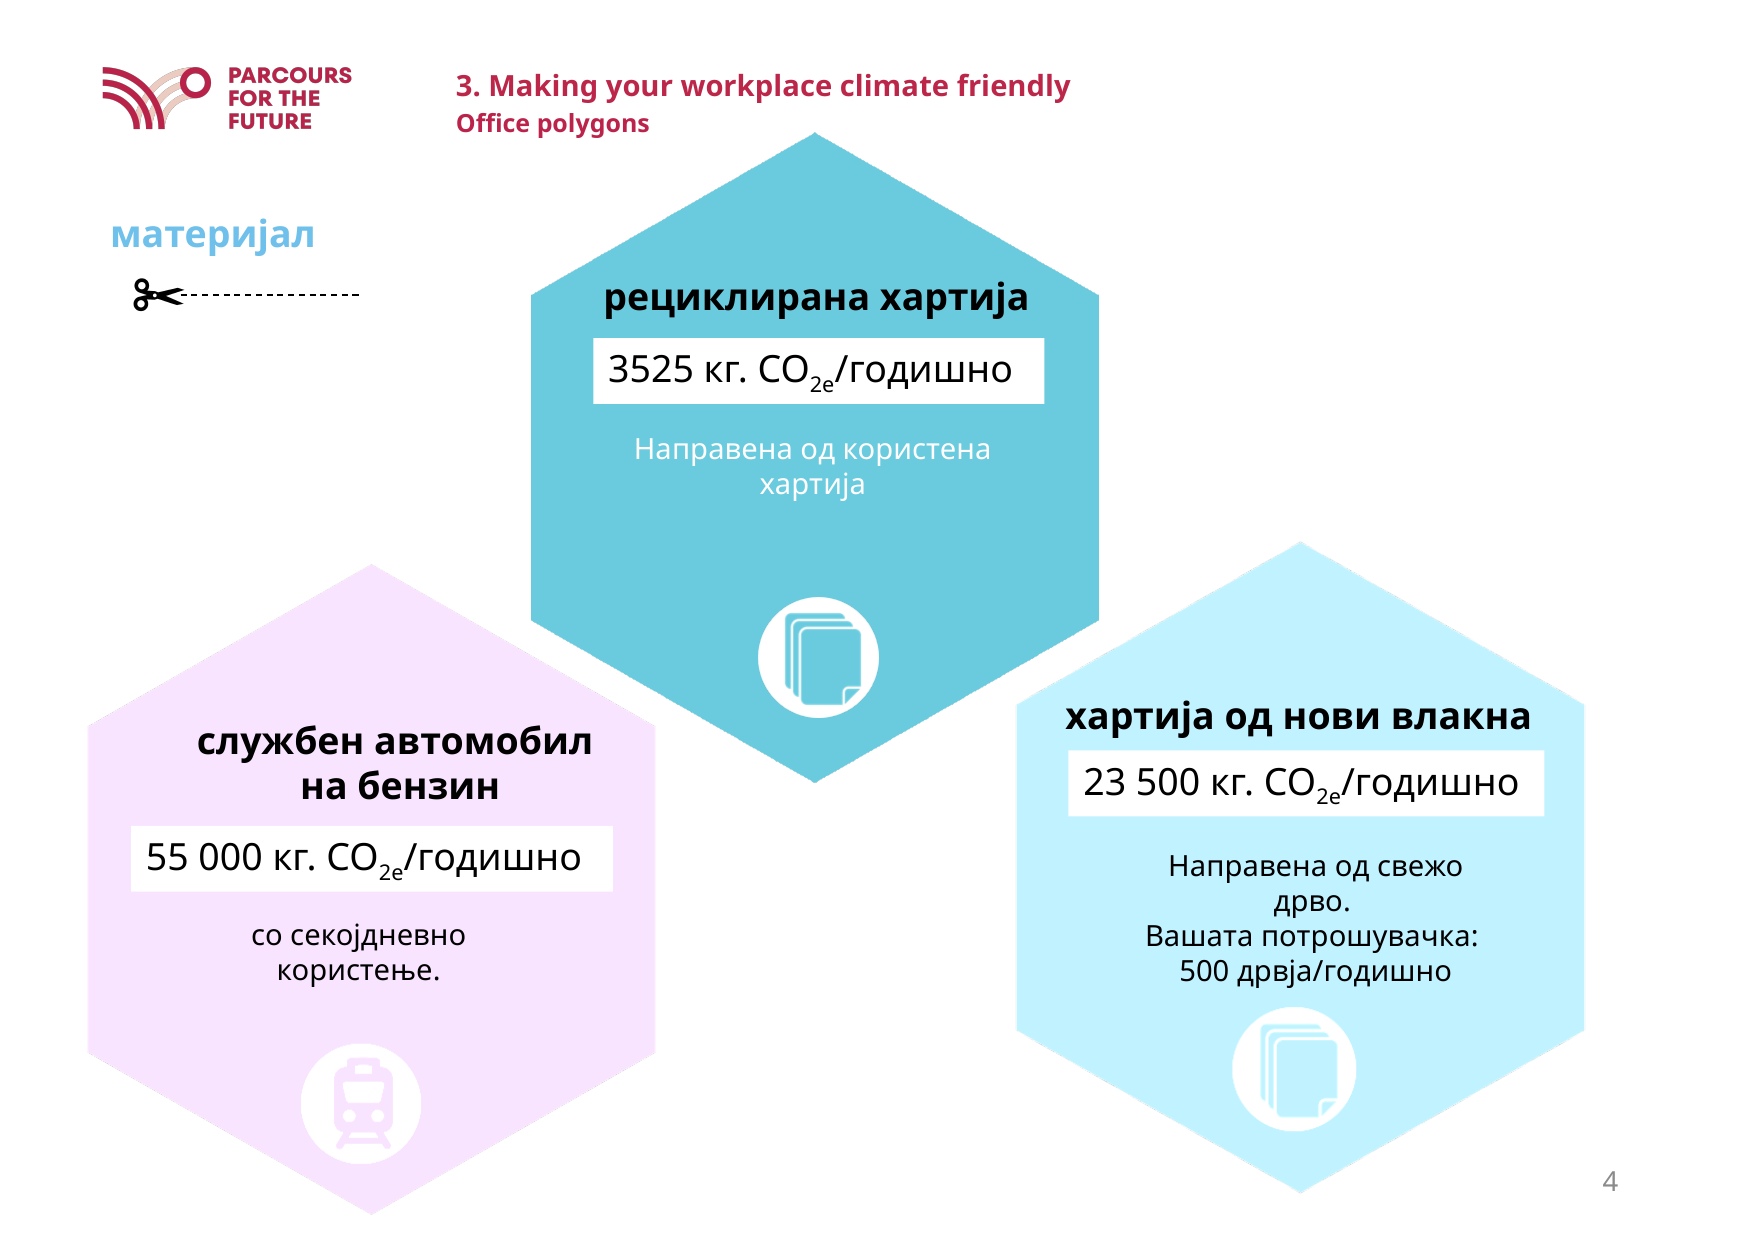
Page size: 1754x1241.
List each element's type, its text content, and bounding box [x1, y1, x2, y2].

picture [0, 51, 1706, 1241]
picture [116, 255, 197, 336]
picture [67, 33, 387, 163]
text_box материјал [95, 202, 332, 263]
